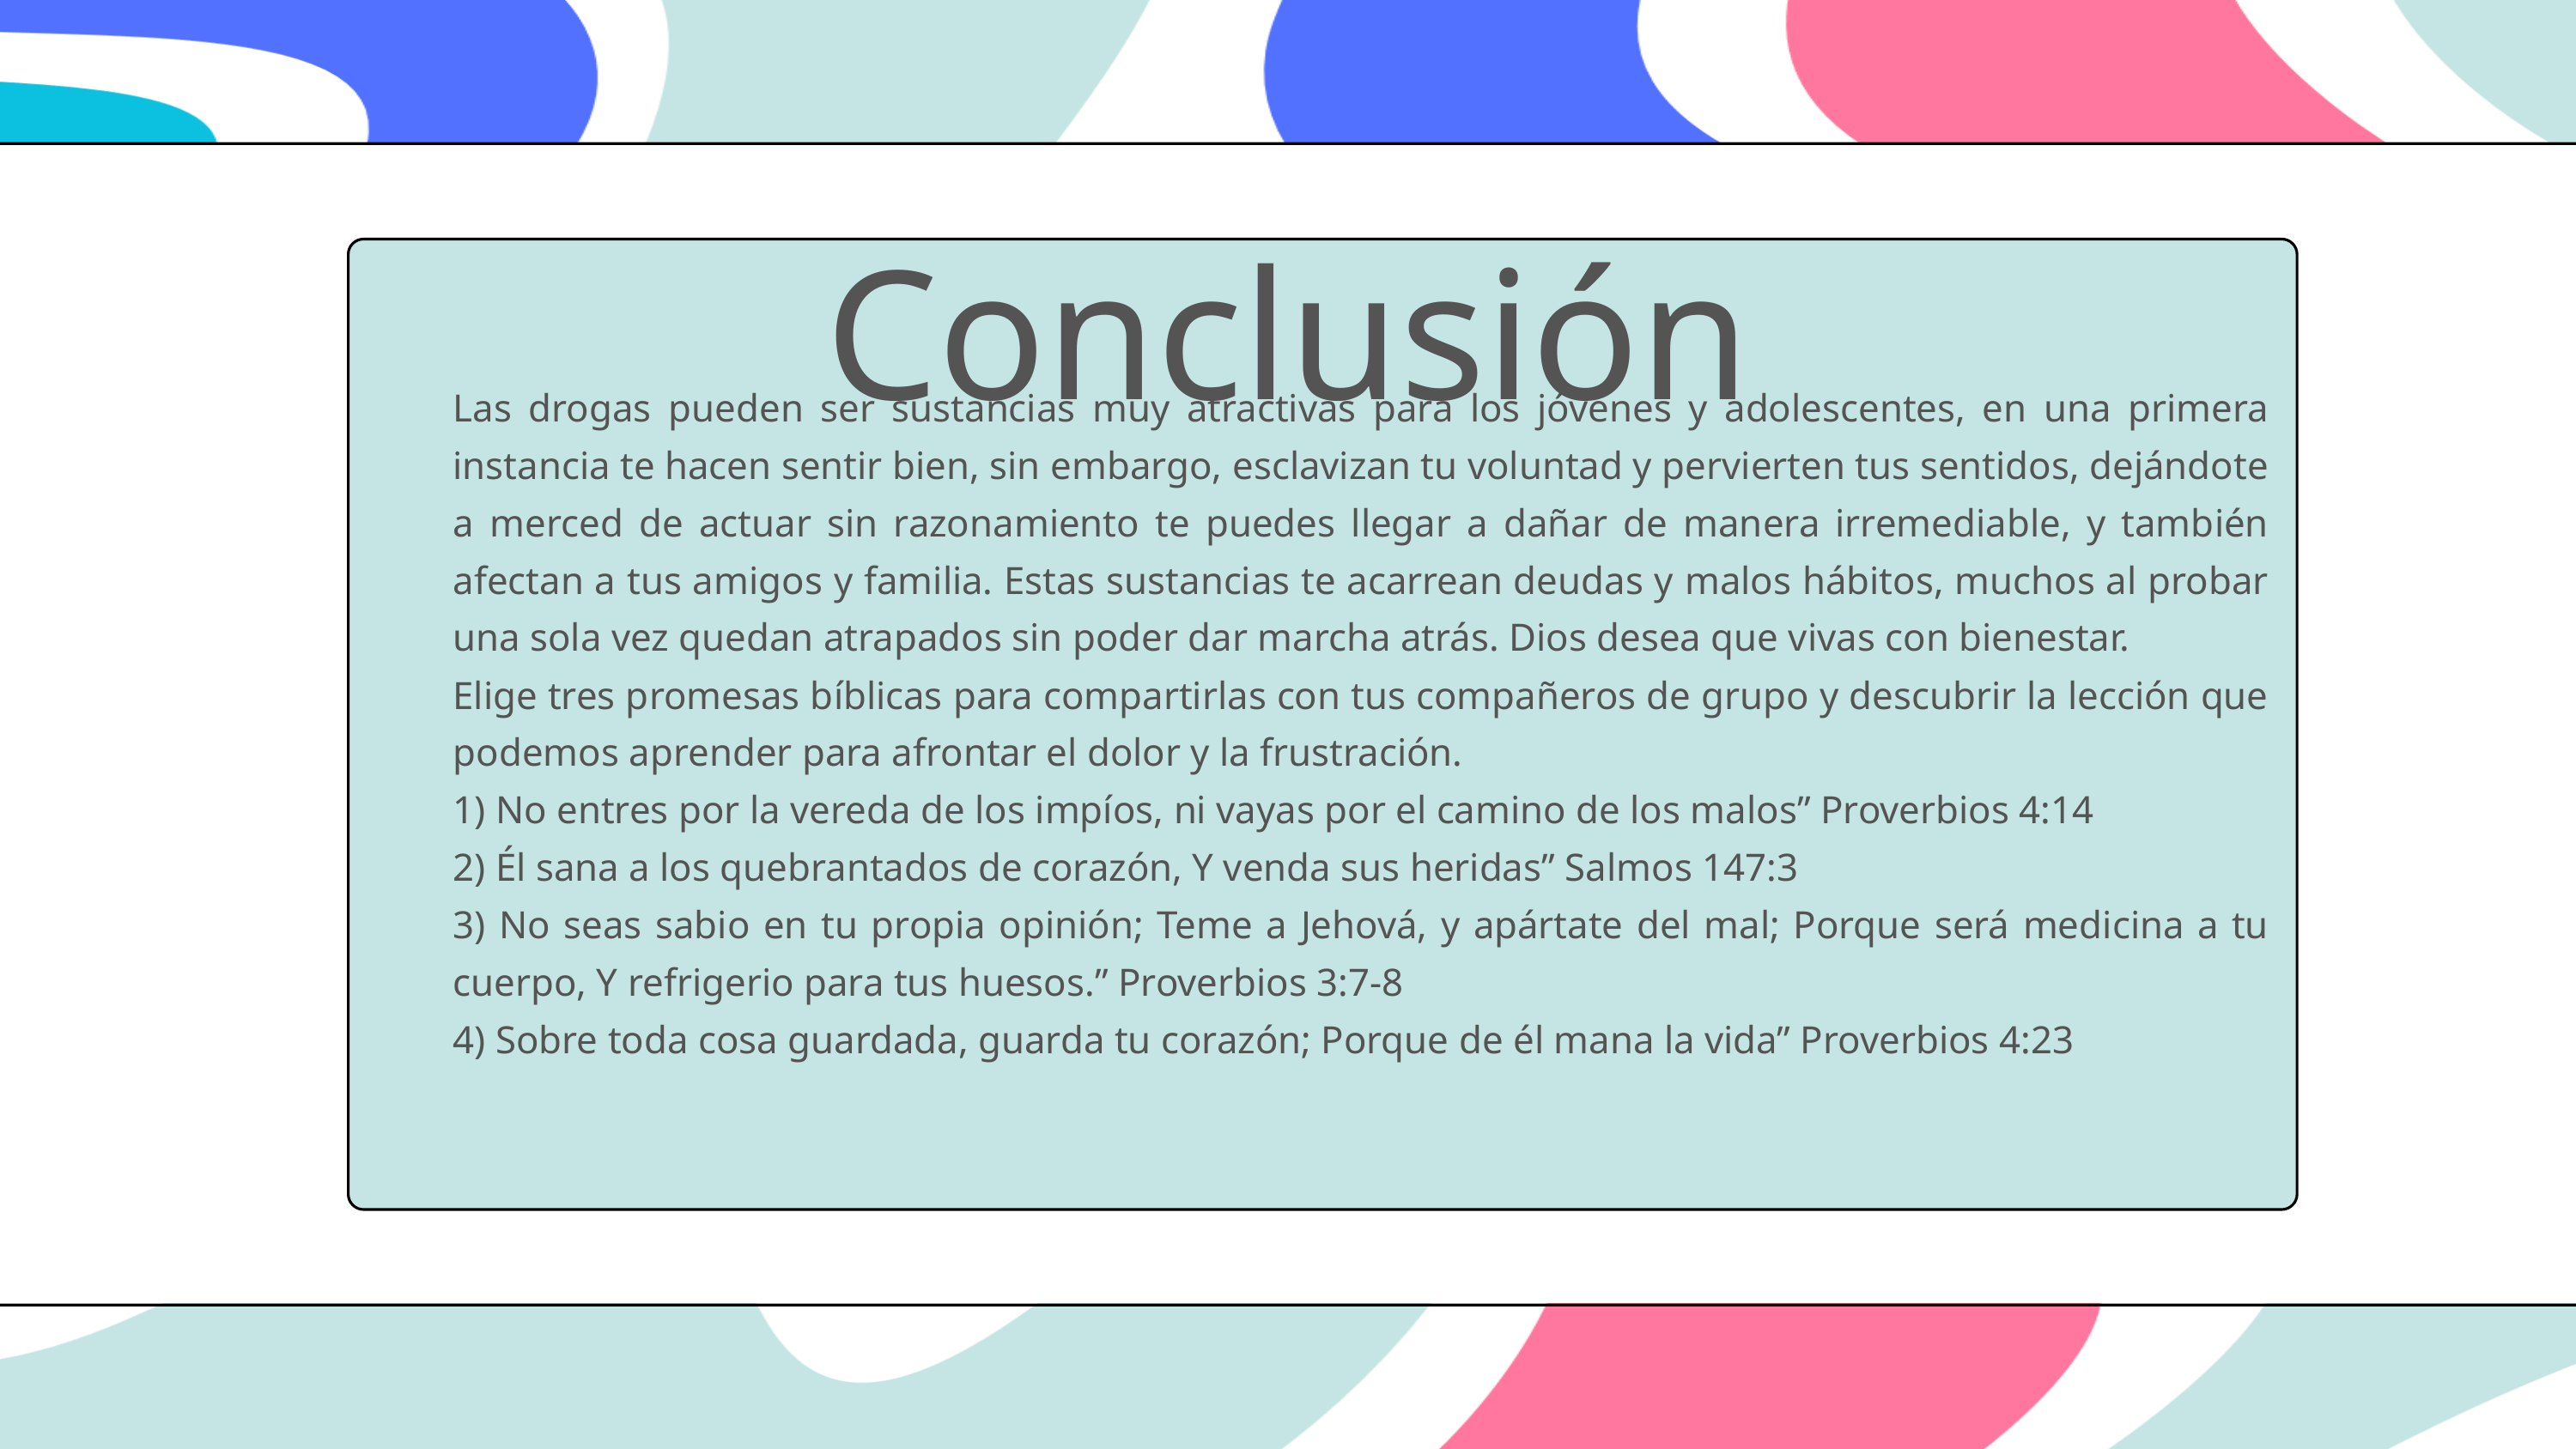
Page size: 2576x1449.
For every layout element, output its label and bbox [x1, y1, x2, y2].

text_box [0, 1306, 2576, 1449]
text_box [0, 0, 2576, 143]
text_box [348, 239, 2298, 1210]
